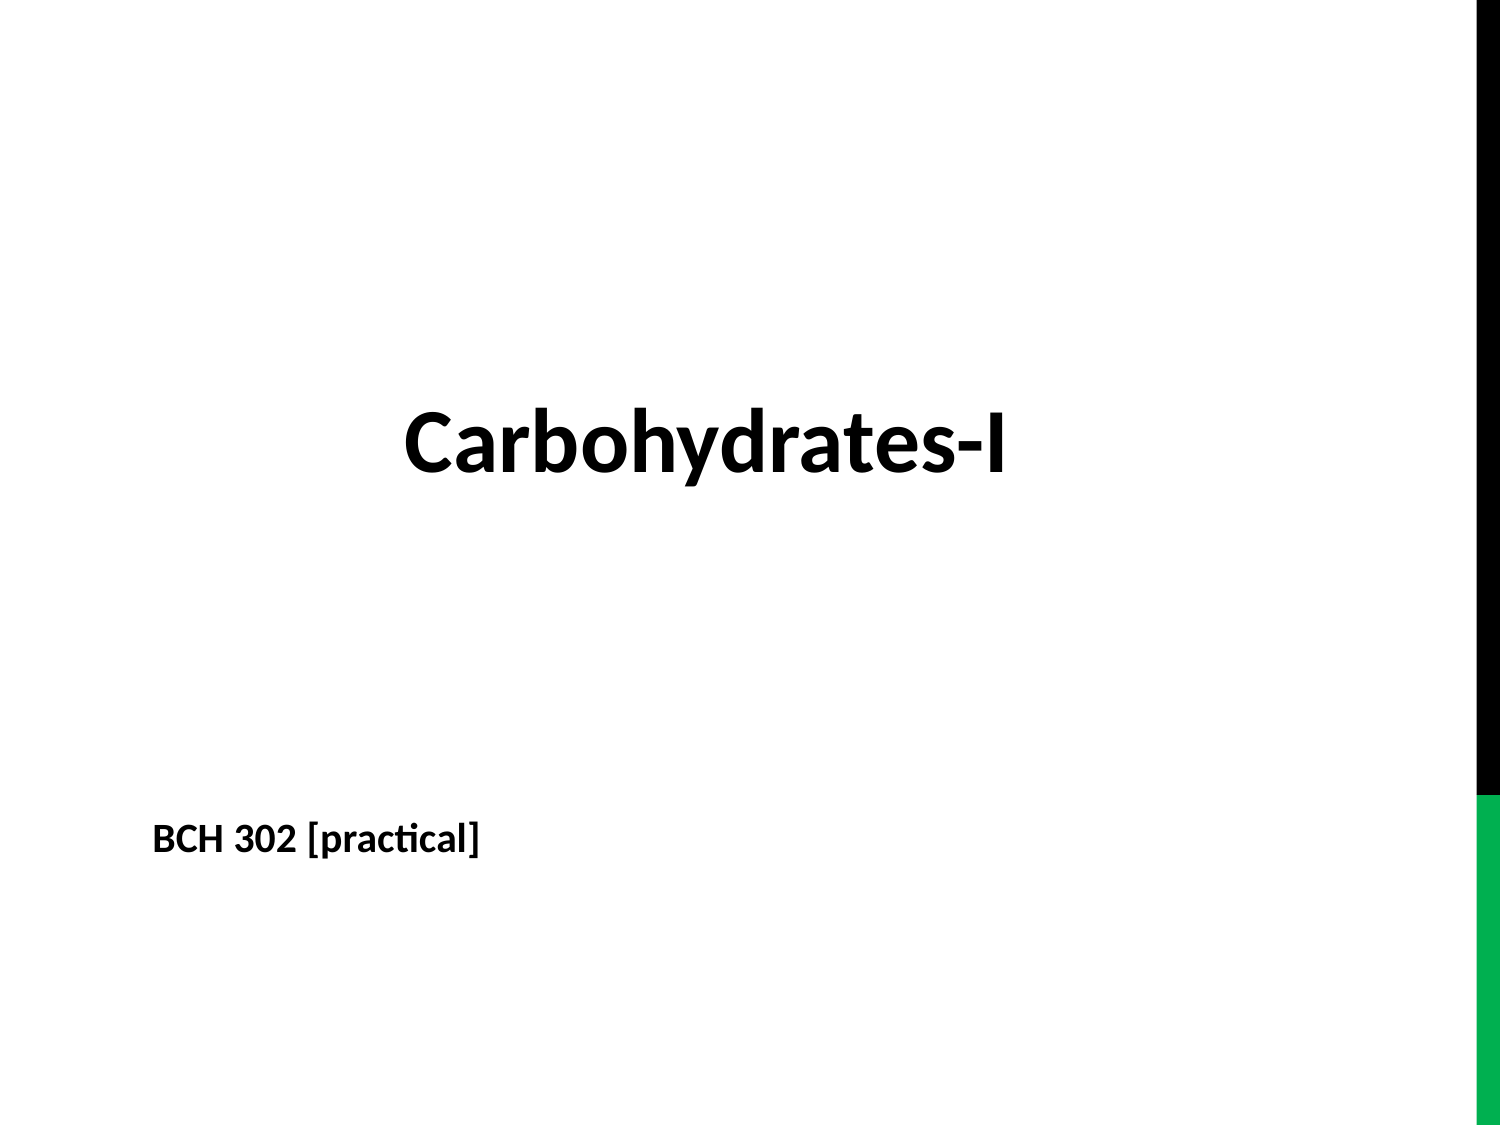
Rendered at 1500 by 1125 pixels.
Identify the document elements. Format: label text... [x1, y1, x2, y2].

text_box BCH 302 [practical] [137, 803, 496, 869]
text_box Carbohydrates-I [369, 373, 1025, 499]
